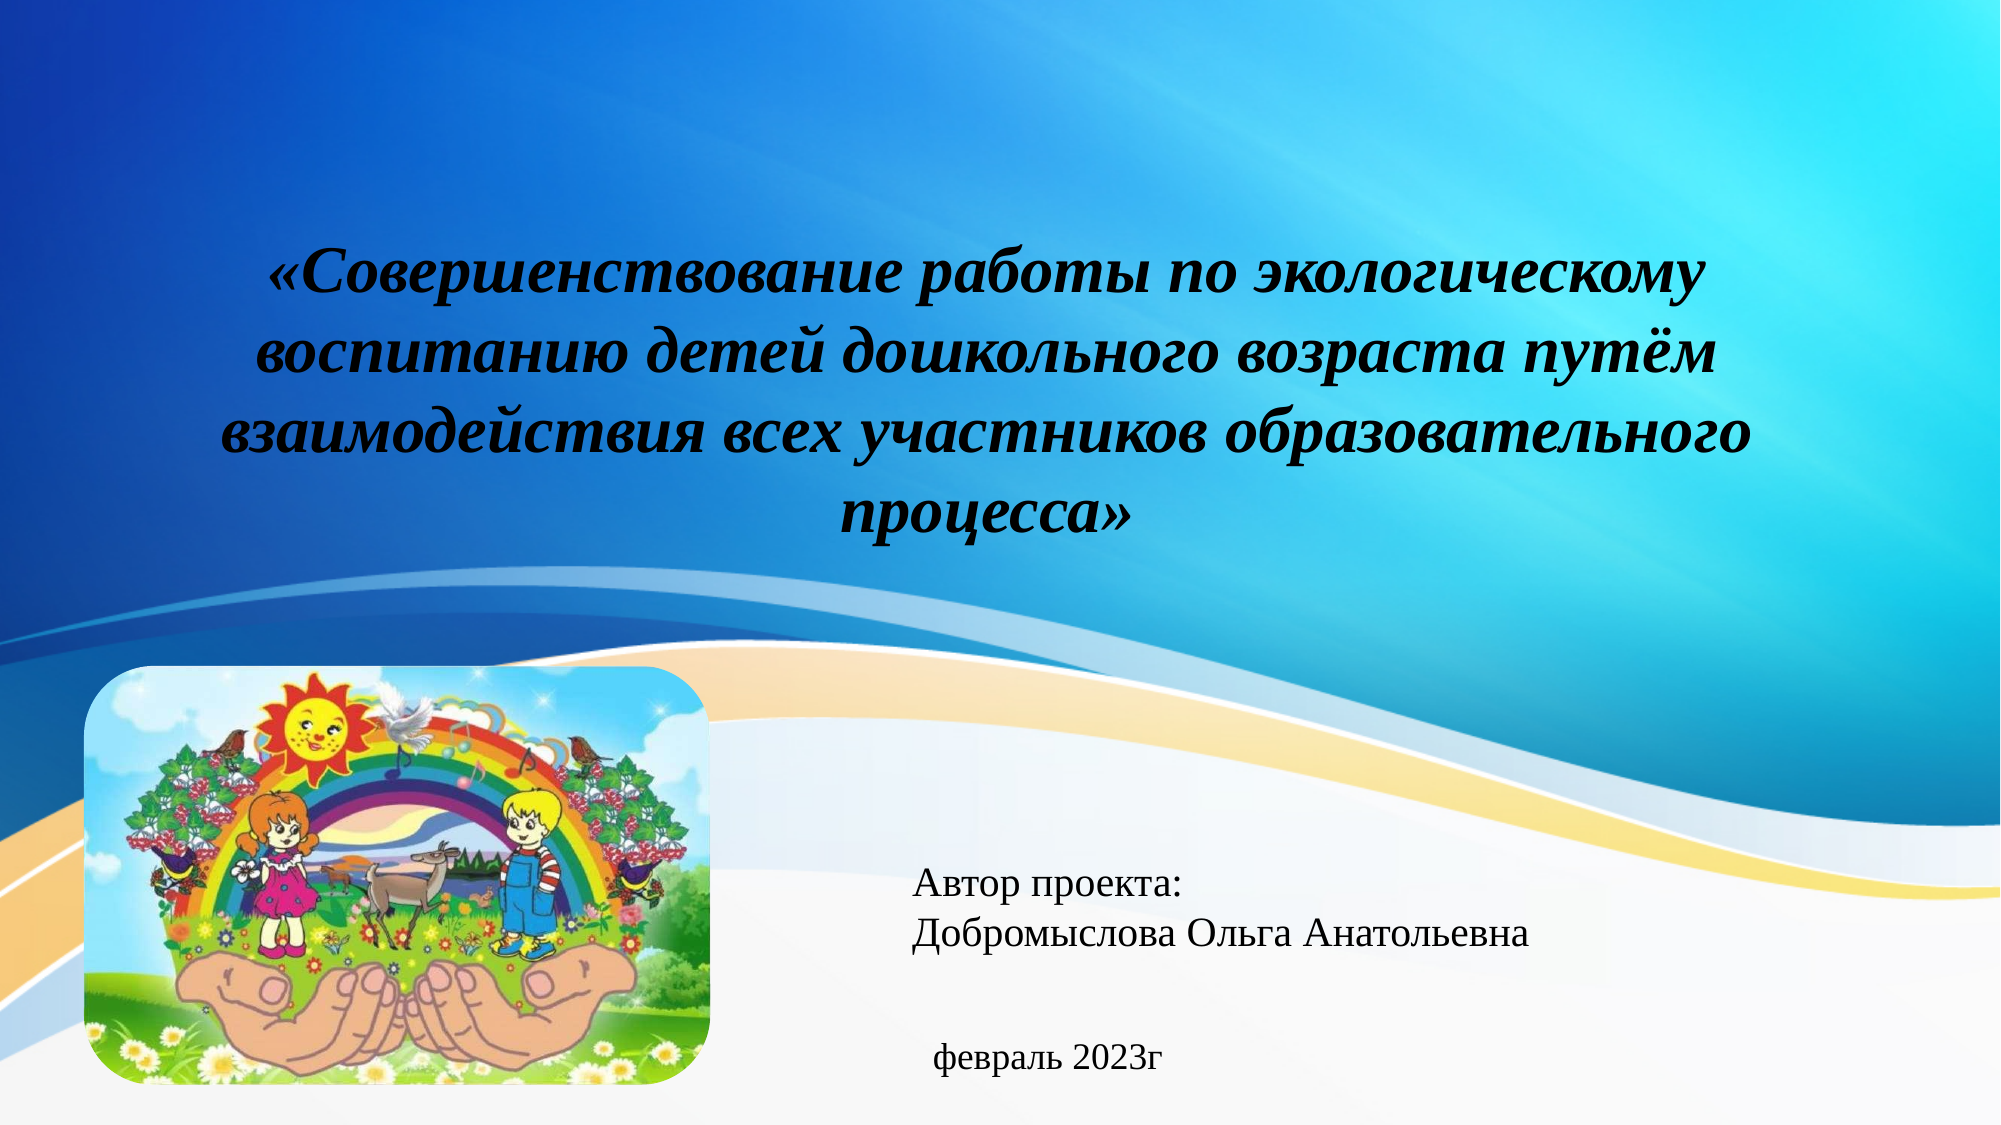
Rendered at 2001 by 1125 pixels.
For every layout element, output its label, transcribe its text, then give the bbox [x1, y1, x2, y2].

text_box «Совершенствование работы по экологическому воспитанию детей дошкольного возраста путём взаимодействия всех участников образовательного процесса» [65, 218, 1911, 554]
text_box февраль 2023г [918, 1024, 1179, 1085]
picture [0, 0, 2001, 1125]
text_box Автор проекта: Добромыслова Ольга Анатольевна [897, 847, 1911, 1023]
